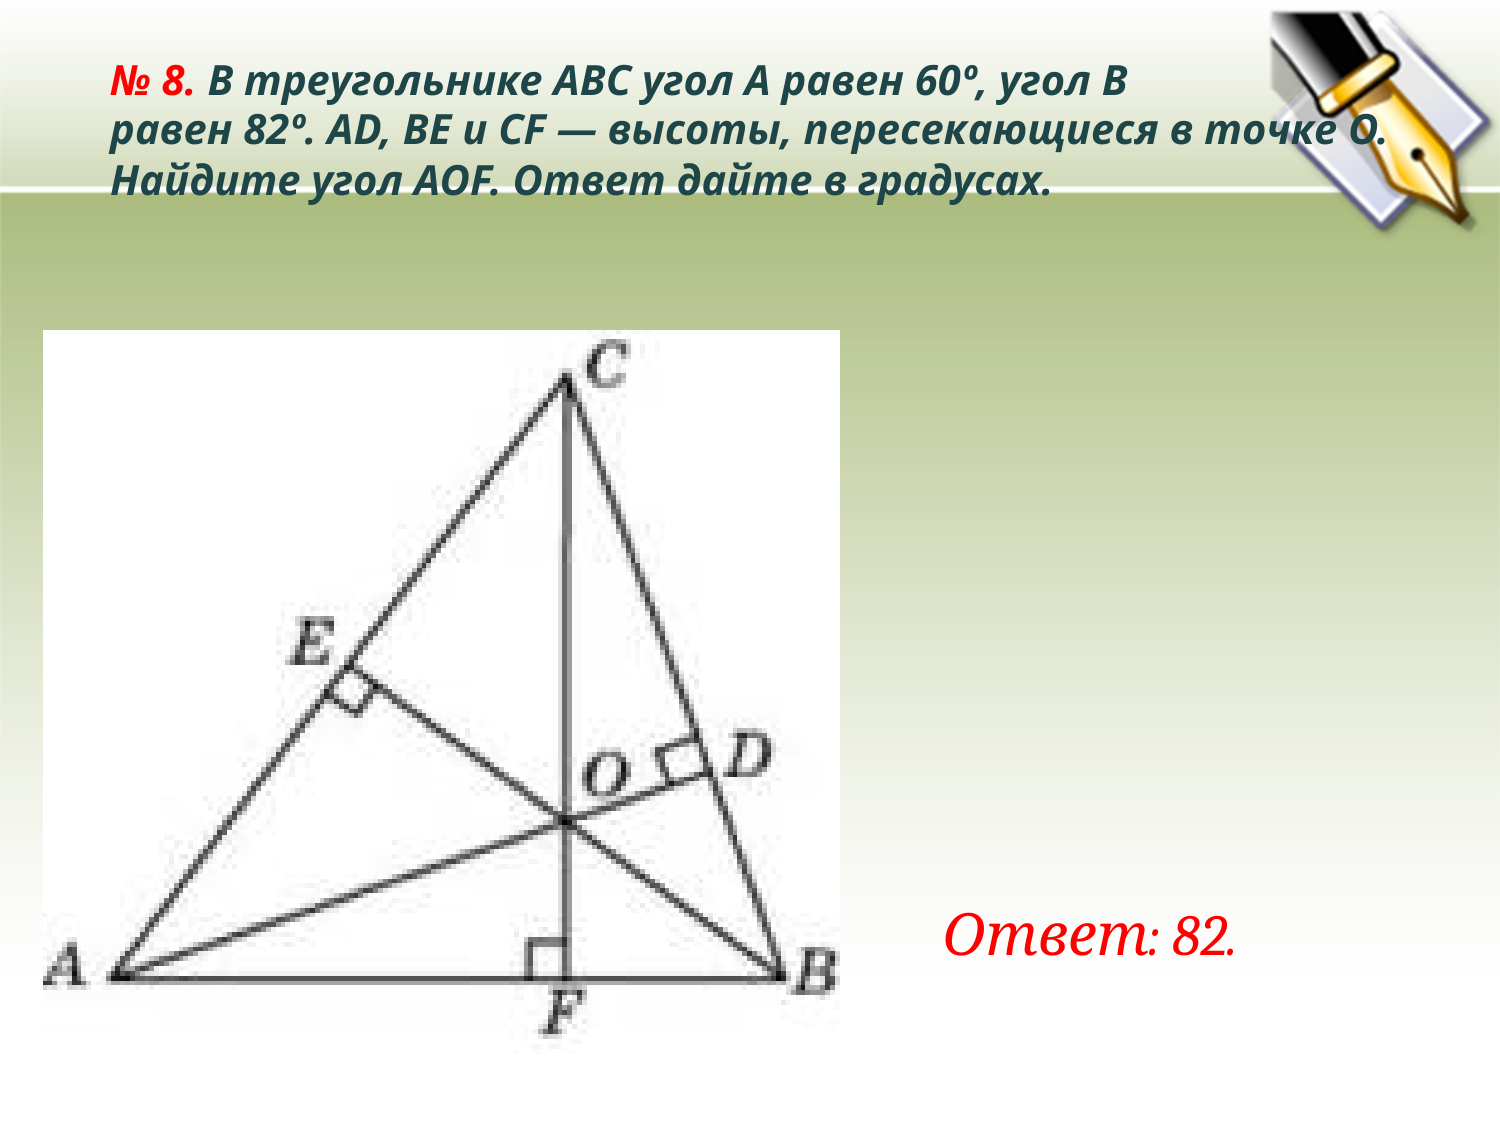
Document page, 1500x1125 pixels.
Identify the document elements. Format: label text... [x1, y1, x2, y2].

picture [0, 0, 1500, 1125]
text_box № 8. В треугольнике ABC угол A равен 60º, угол B равен 82º. AD, BE и CF — высоты, пересекающиеся в точке O. Найдите угол AOF. Ответ дайте в градусах. [95, 45, 1444, 211]
text_box Ответ: 82. [927, 885, 1337, 975]
